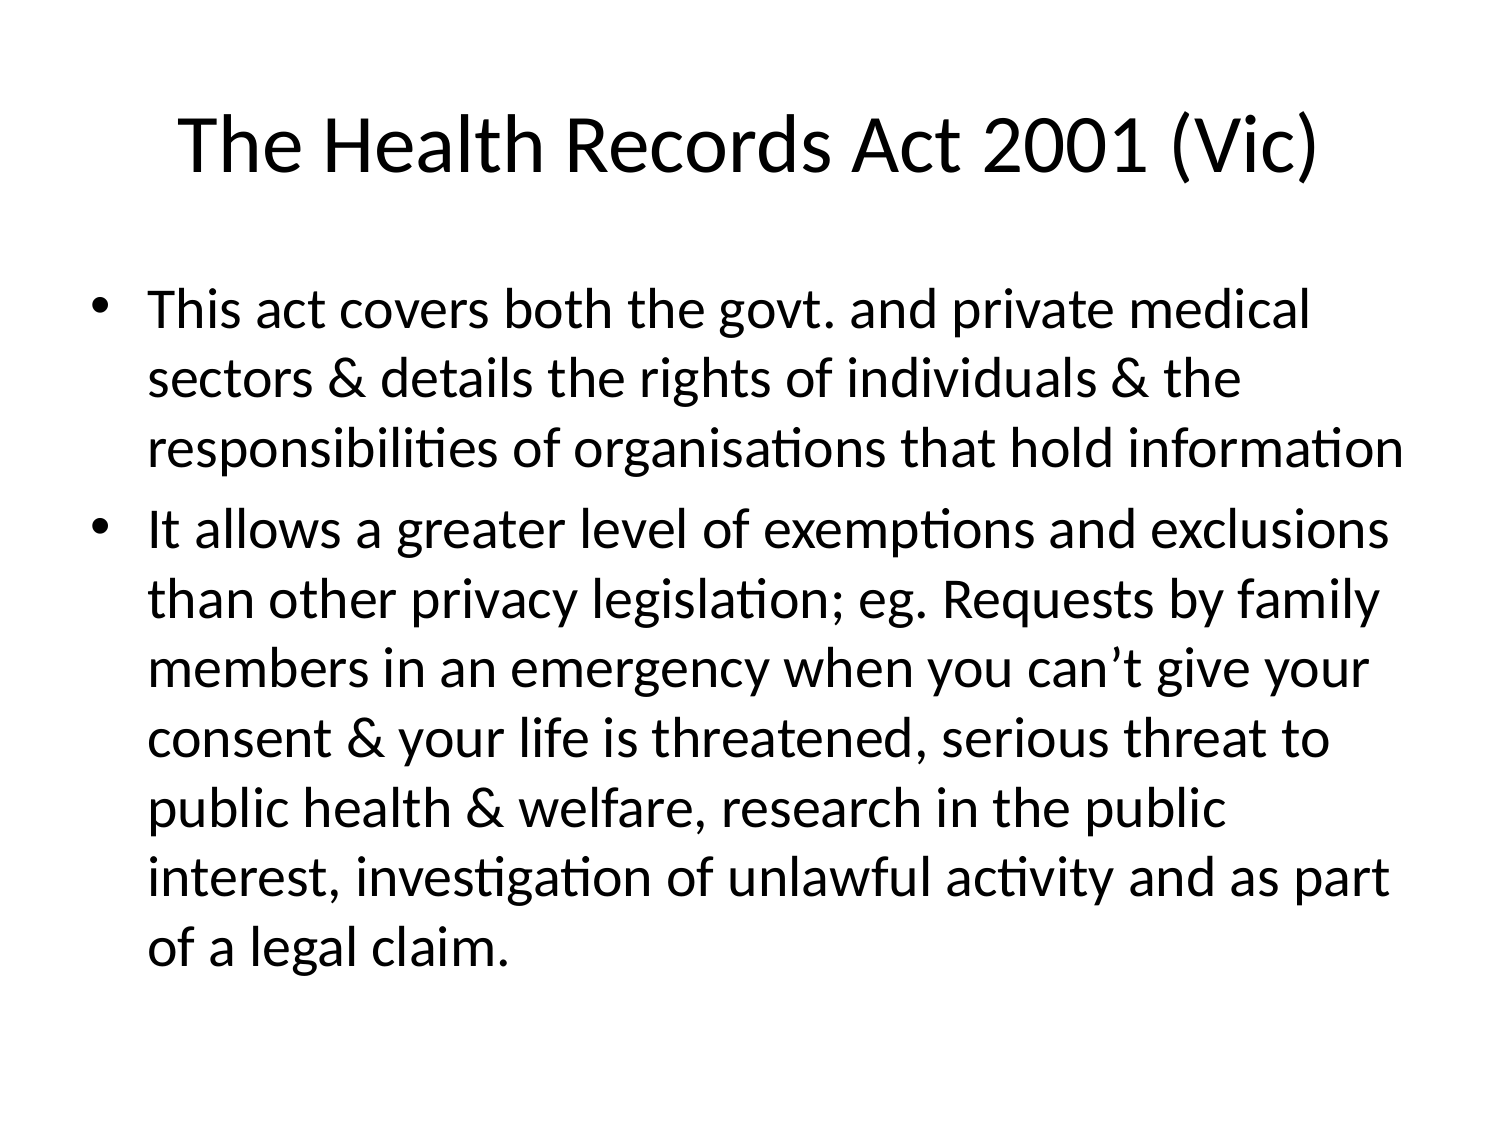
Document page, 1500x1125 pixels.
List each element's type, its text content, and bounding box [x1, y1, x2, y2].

list This act covers both the govt. and private medical sectors & details the rights of individuals & the responsibilities of organisations that hold information It allows a greater level of exemptions and exclusions than other privacy legislation; eg. Requests by family members in an emergency when you can’t give your consent & your life is threatened, serious threat to public health & welfare, research in the public interest, investigation of unlawful activity and as part of a legal claim. [75, 262, 1425, 1005]
title The Health Records Act 2001 (Vic) [75, 45, 1425, 233]
